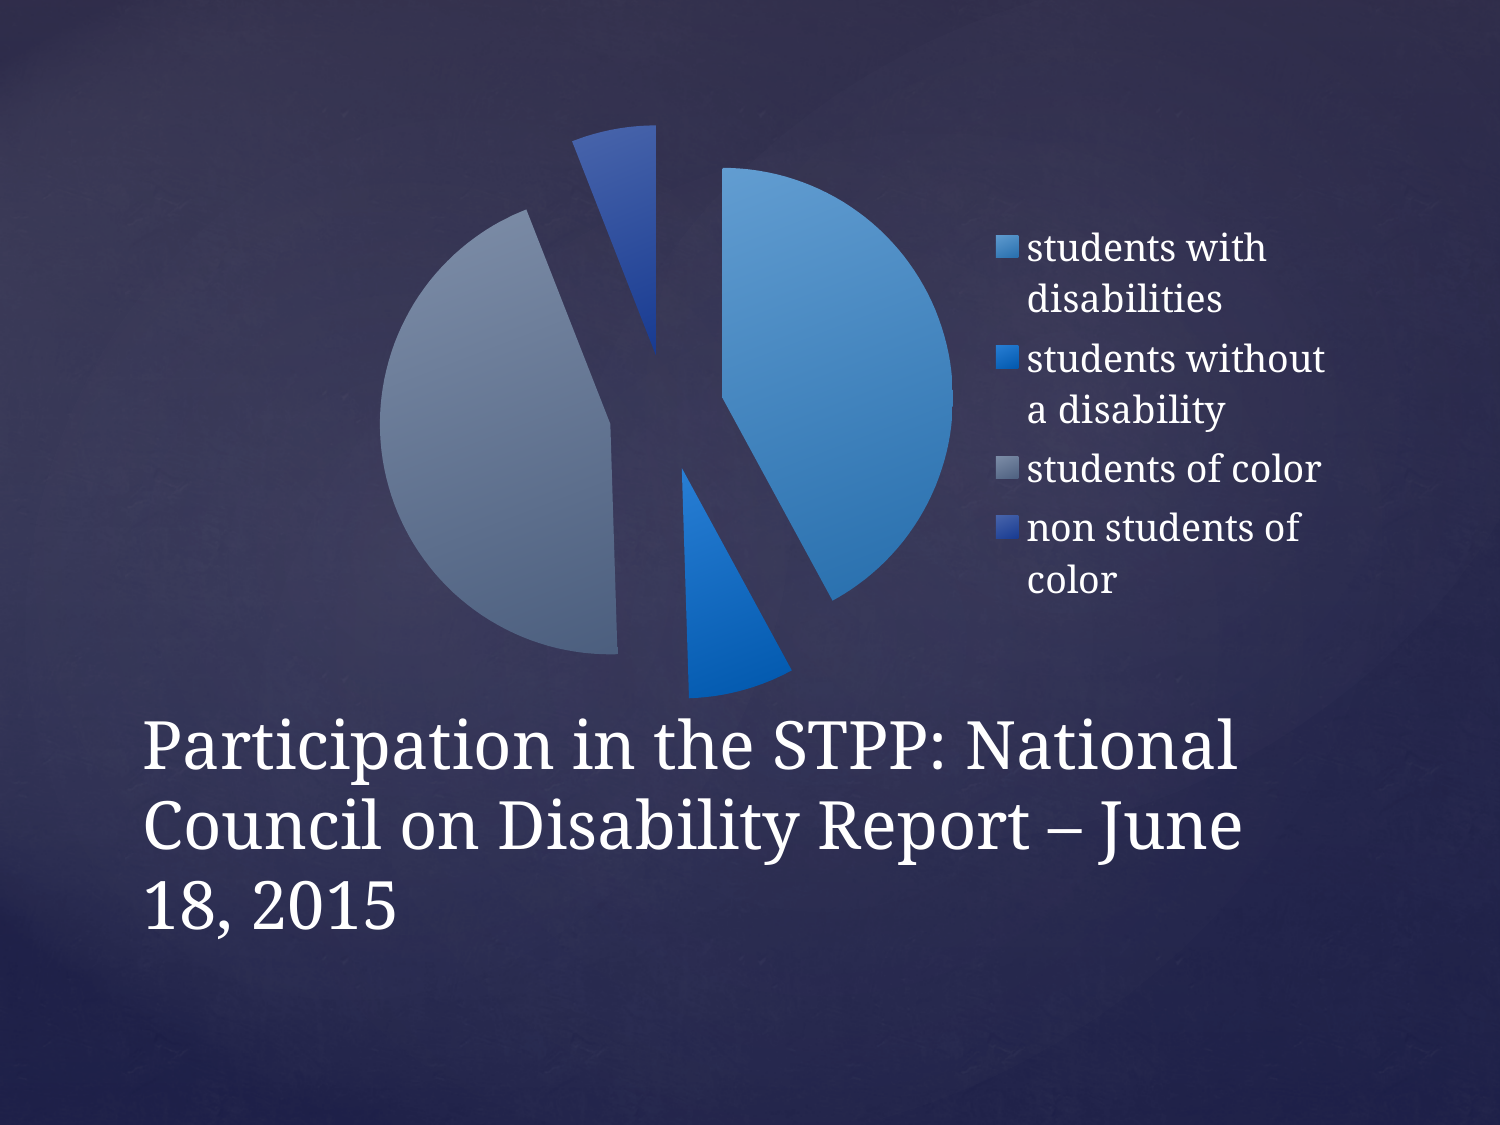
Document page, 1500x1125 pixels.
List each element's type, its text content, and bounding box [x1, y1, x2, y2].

chart [349, 111, 1351, 713]
title Participation in the STPP: National Council on Disability Report – June 18, 2015 [127, 800, 1365, 950]
